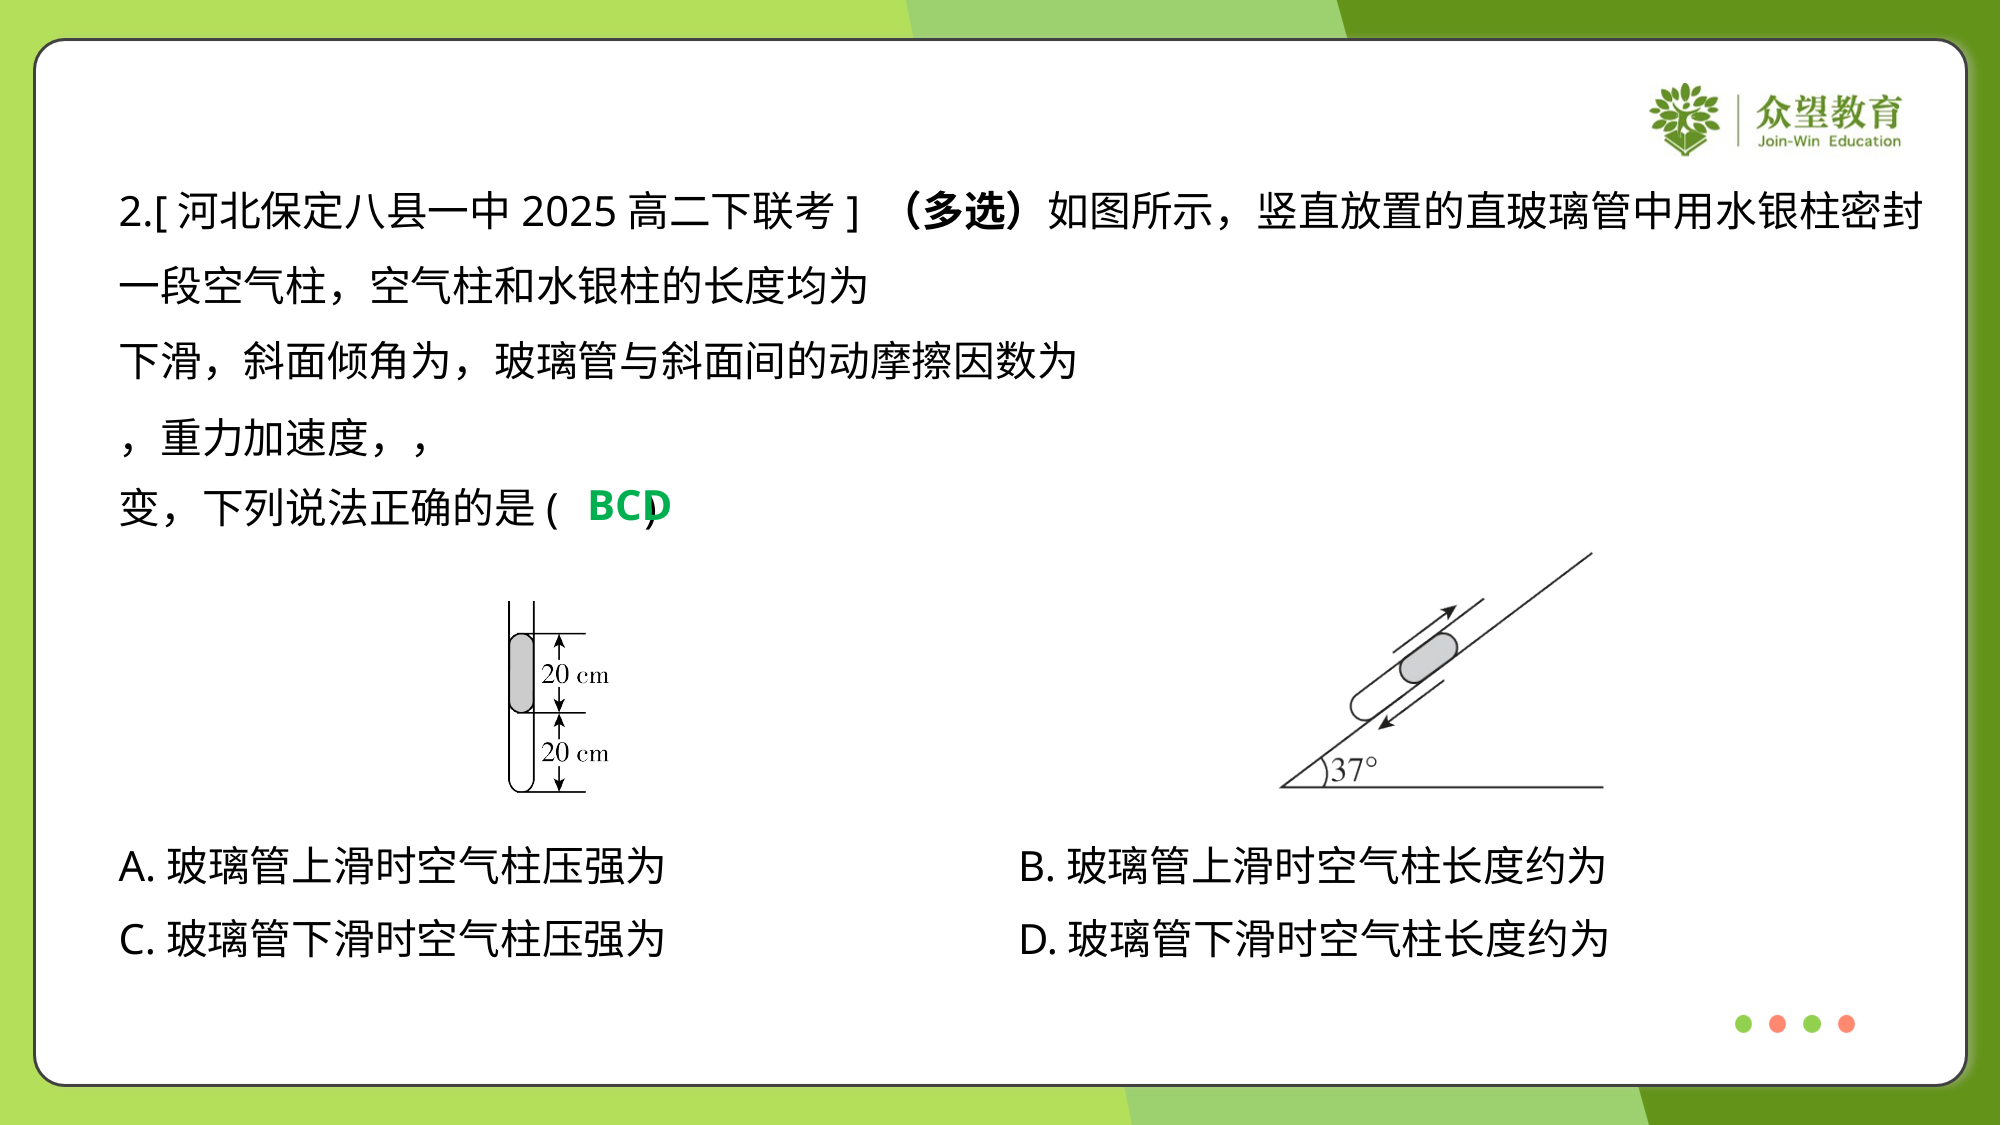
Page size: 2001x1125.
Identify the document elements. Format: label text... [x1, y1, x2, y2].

text_box BCD [570, 458, 690, 523]
picture [0, 0, 2000, 1125]
